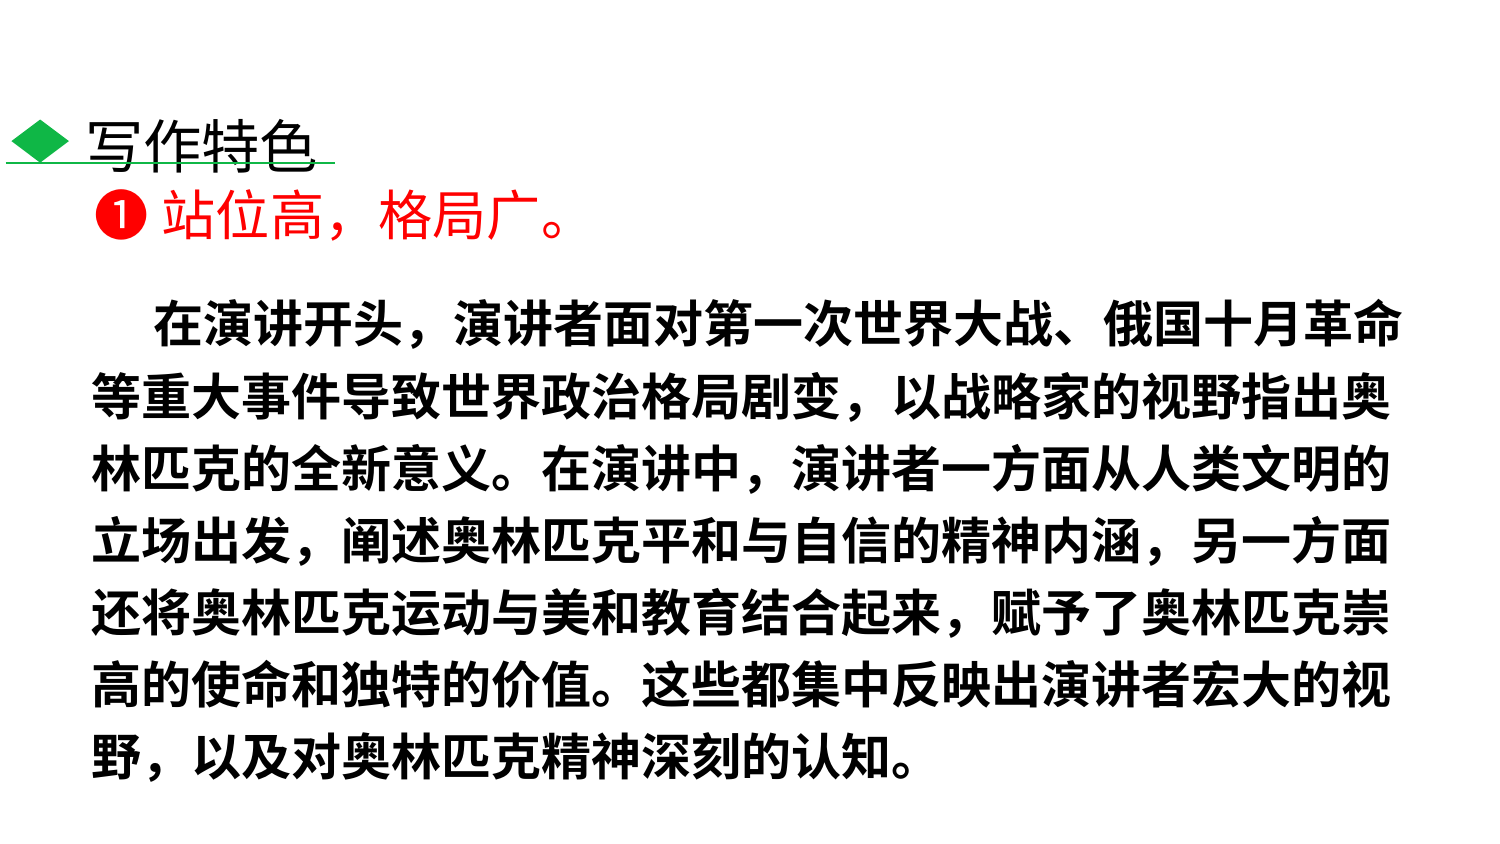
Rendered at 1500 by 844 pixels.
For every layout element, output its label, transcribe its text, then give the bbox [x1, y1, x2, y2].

text_box ❶站位高，格局广。 [79, 173, 611, 254]
text_box 在演讲开头，演讲者面对第一次世界大战、俄国十月革命等重大事件导致世界政治格局剧变，以战略家的视野指出奥林匹克的全新意义。在演讲中，演讲者一方面从人类文明的立场出发，阐述奥林匹克平和与自信的精神内涵，另一方面还将奥林匹克运动与美和教育结合起来，赋予了奥林匹克崇高的使命和独特的价值。这些都集中反映出演讲者宏大的视野，以及对奥林匹克精神深刻的认知。 [76, 268, 1424, 793]
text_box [5, 102, 336, 189]
